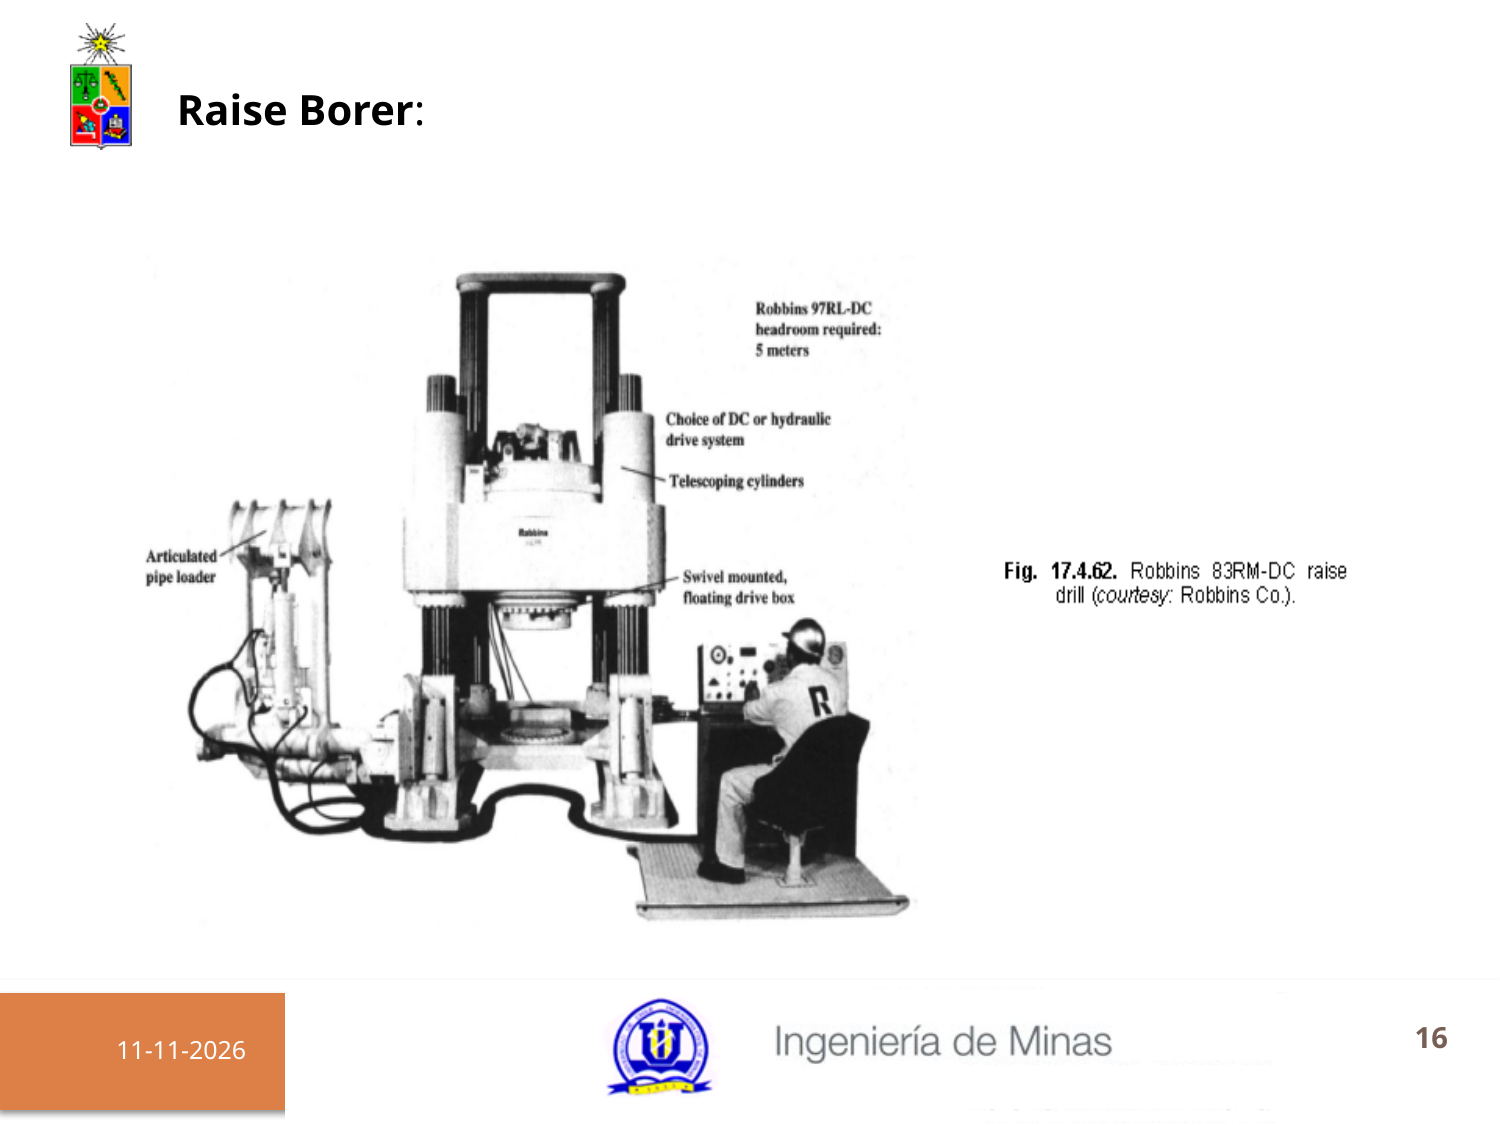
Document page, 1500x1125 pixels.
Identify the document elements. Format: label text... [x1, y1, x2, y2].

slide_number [12, 995, 279, 1108]
picture [285, 980, 1500, 1125]
text_box Raise Borer: [140, 81, 914, 221]
picture [69, 23, 132, 151]
picture [105, 222, 1387, 954]
